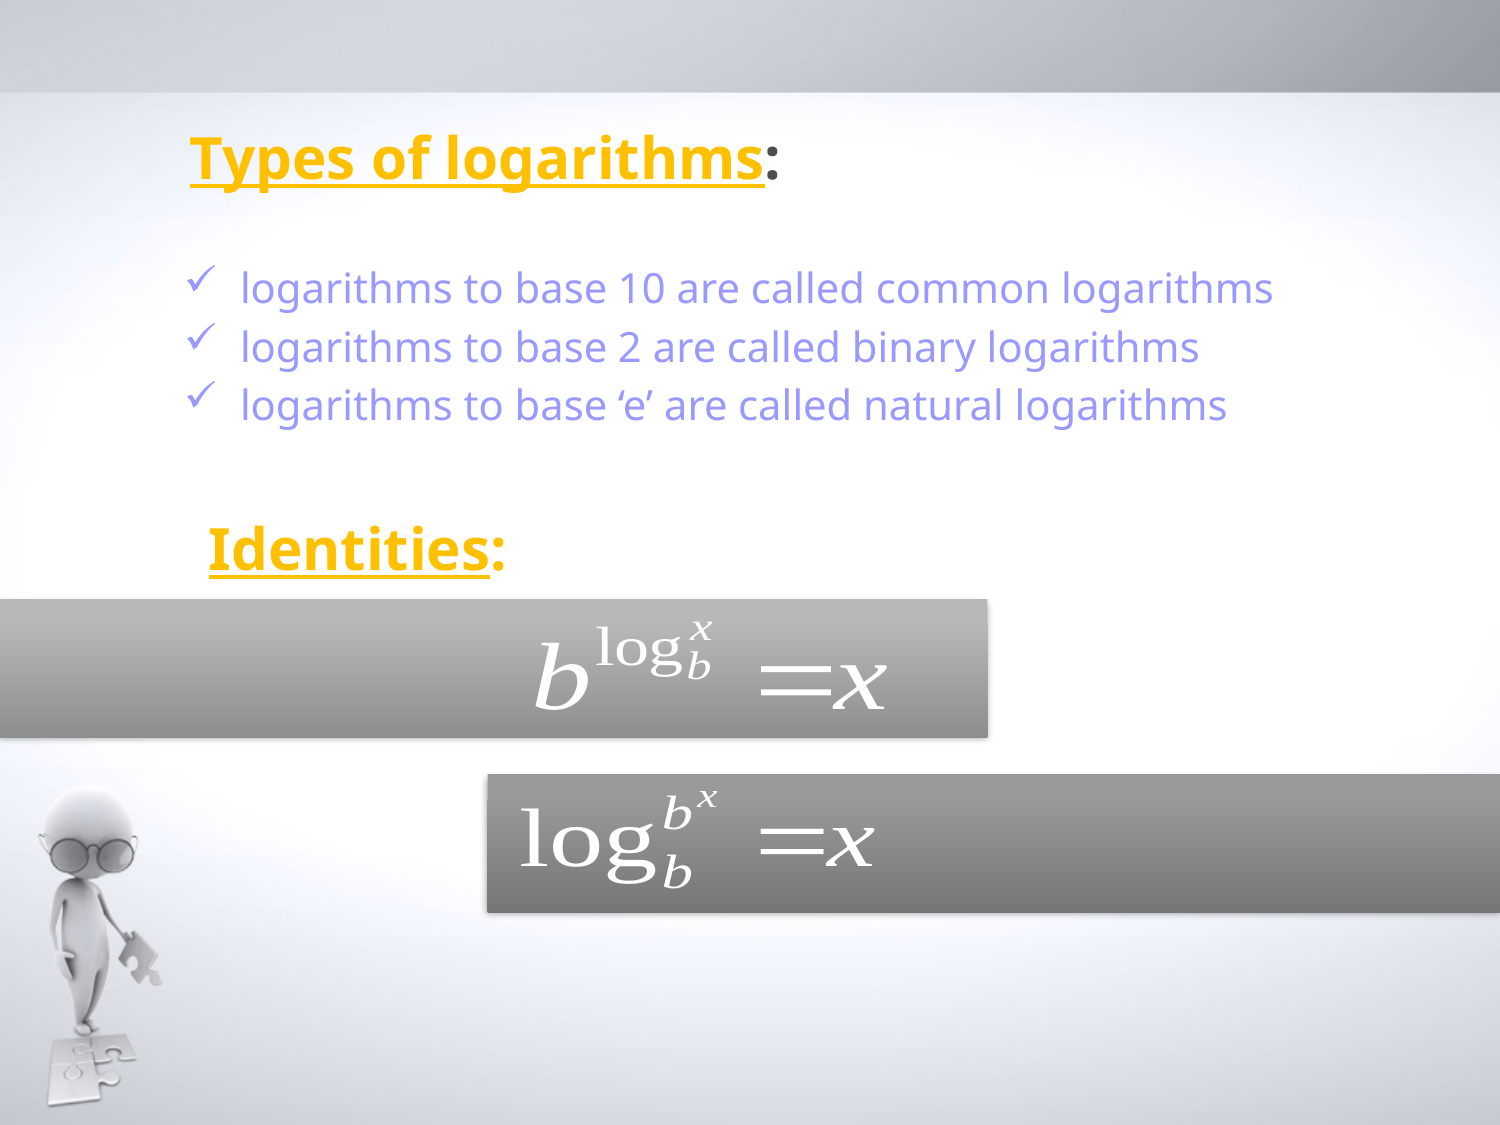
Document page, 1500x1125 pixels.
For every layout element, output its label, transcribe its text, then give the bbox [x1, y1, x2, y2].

text_box Identities: [193, 504, 1394, 588]
picture [0, 0, 1500, 1125]
title Types of logarithms: [174, 112, 1437, 201]
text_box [0, 599, 988, 744]
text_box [487, 771, 1500, 913]
list logarithms to base 10 are called common logarithms logarithms to base 2 are called binary logarithms logarithms to base ‘e’ are called natural logarithms [168, 254, 1369, 551]
